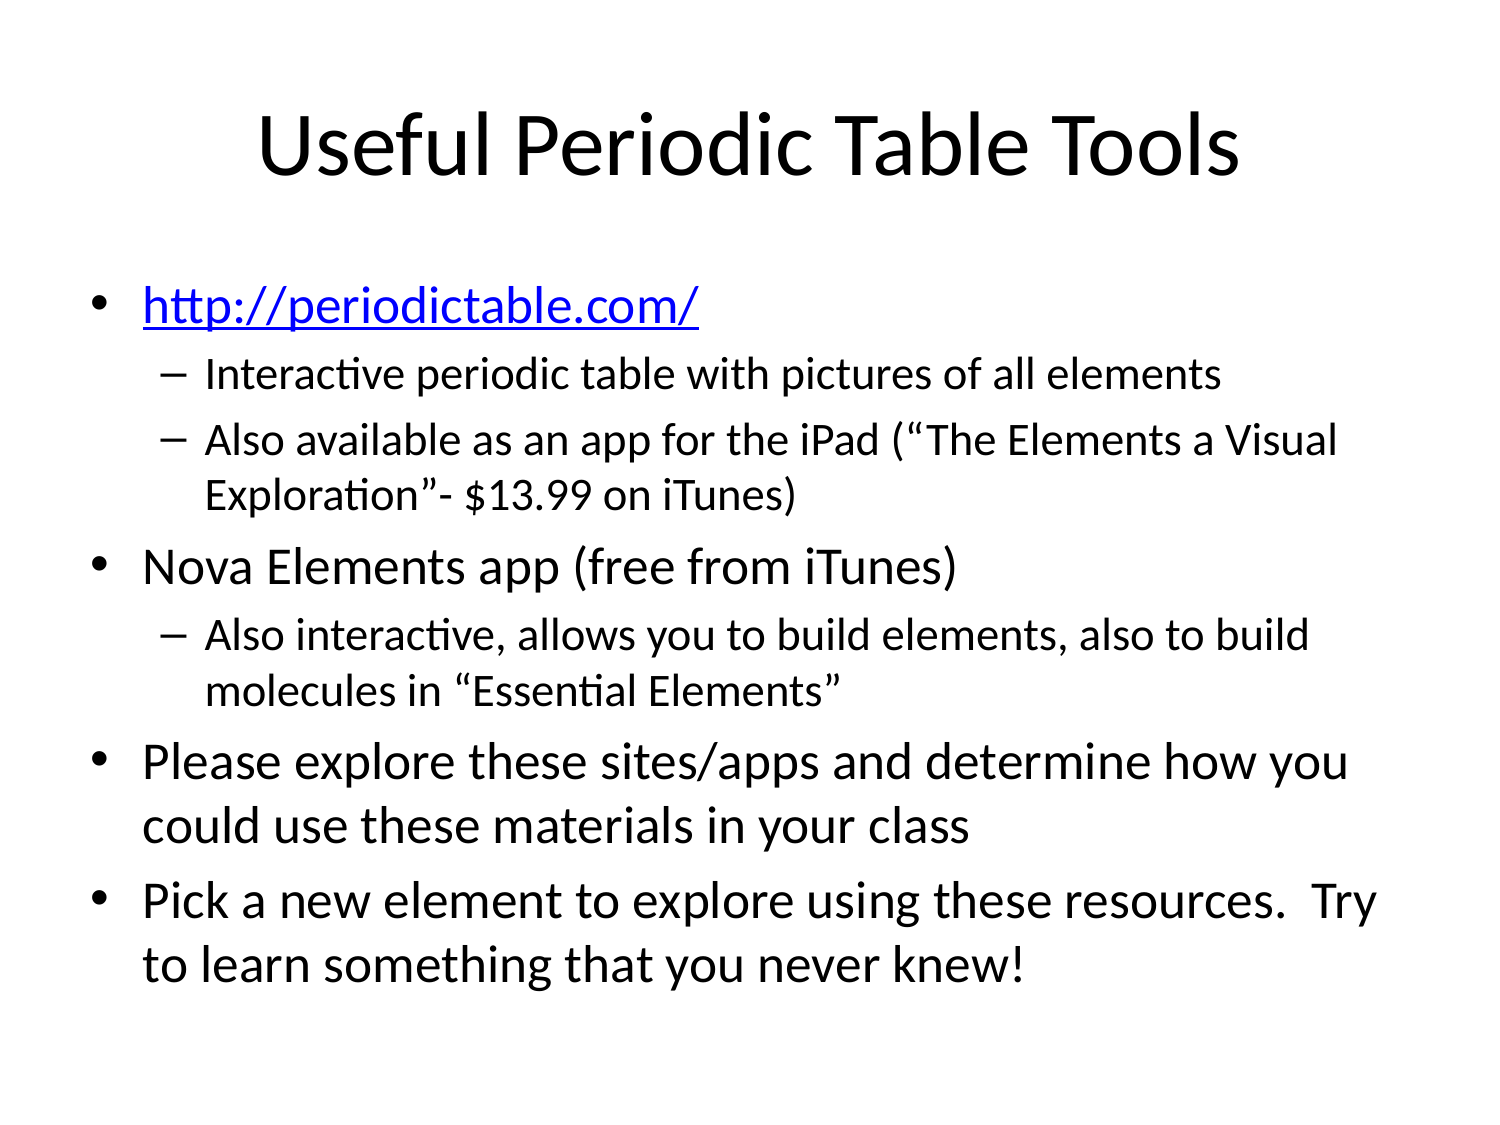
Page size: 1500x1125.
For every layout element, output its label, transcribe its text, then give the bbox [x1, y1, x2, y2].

list http://periodictable.com/ Interactive periodic table with pictures of all elements Also available as an app for the iPad (“The Elements a Visual Exploration”- $13.99 on iTunes) Nova Elements app (free from iTunes) Also interactive, allows you to build elements, also to build molecules in “Essential Elements” Please explore these sites/apps and determine how you could use these materials in your class Pick a new element to explore using these resources. Try to learn something that you never knew! [75, 262, 1425, 1005]
title Useful Periodic Table Tools [75, 45, 1425, 233]
